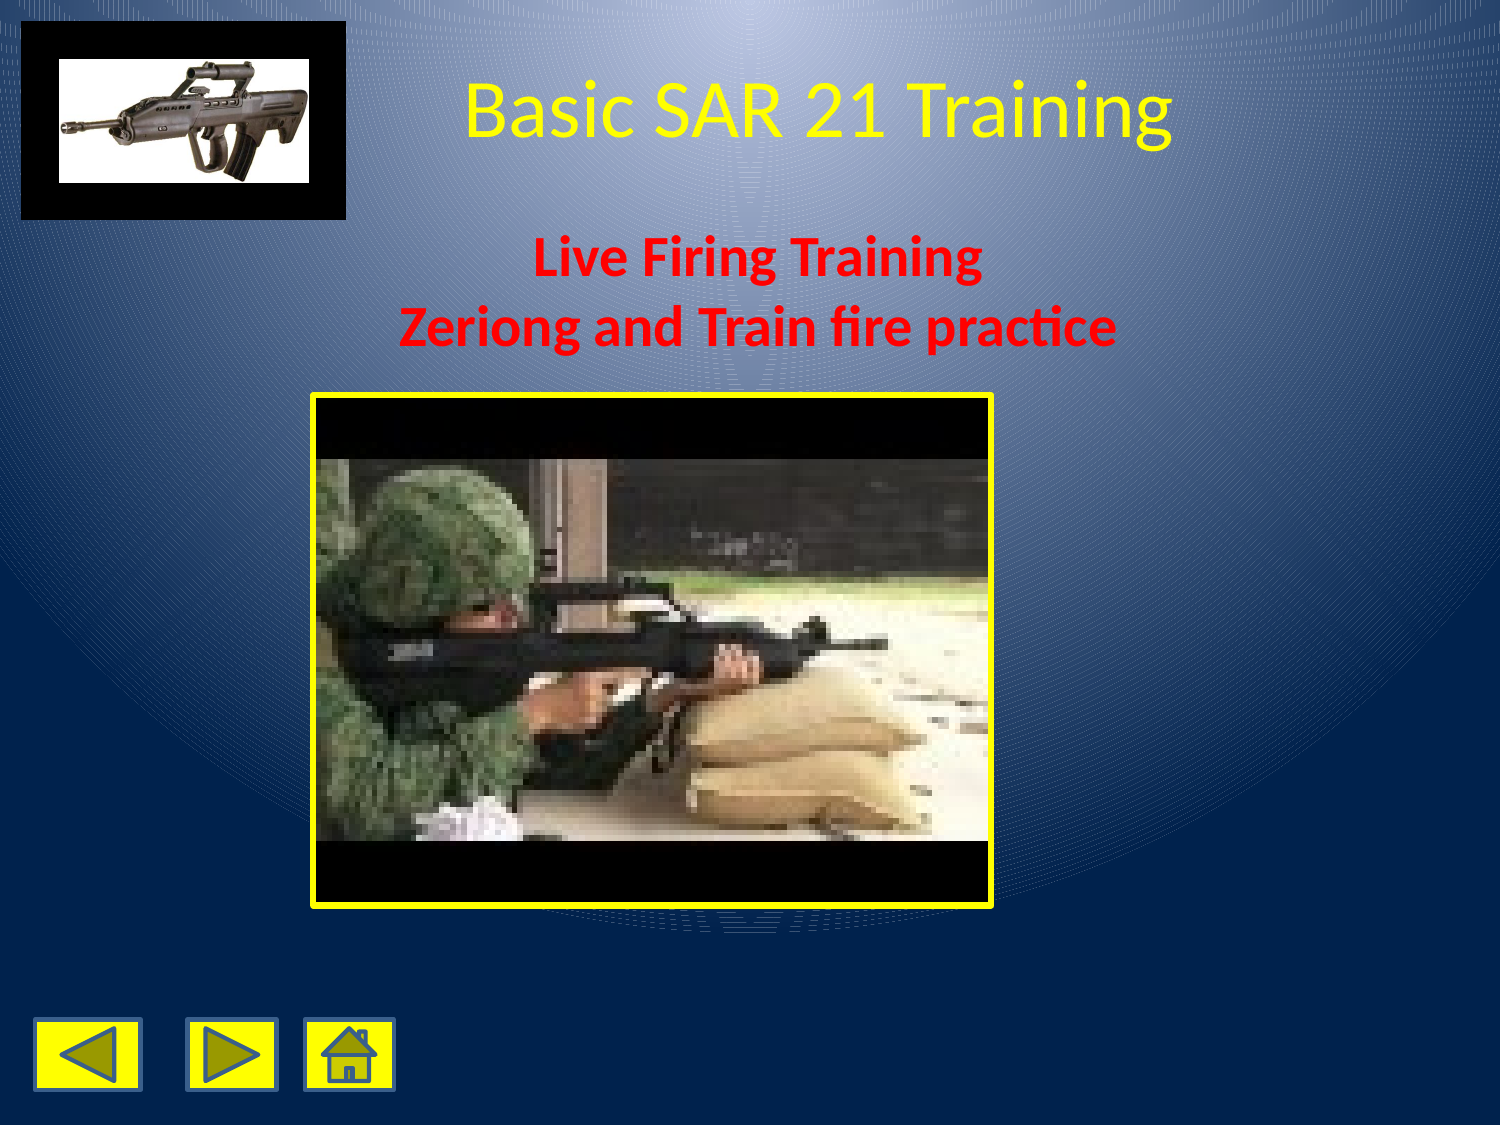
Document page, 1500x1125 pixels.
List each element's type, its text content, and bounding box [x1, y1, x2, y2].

picture [316, 398, 989, 903]
picture [59, 59, 309, 183]
text_box Live Firing Training Zeriong and Train fire practice [384, 210, 1133, 366]
